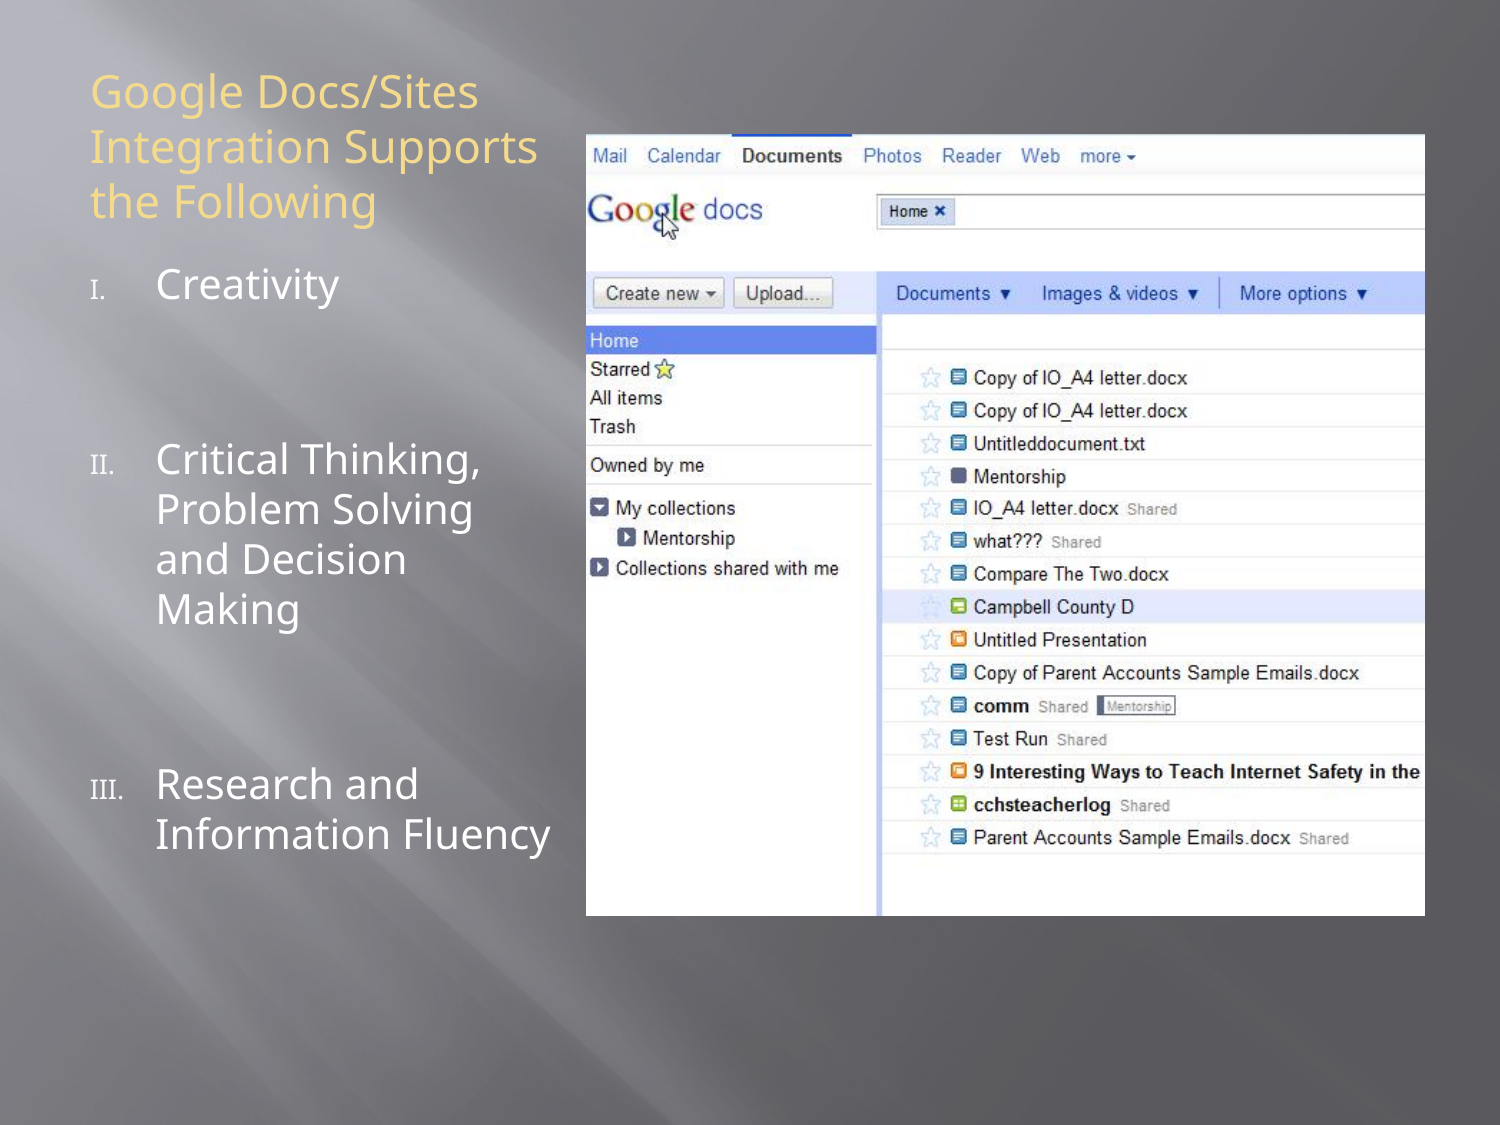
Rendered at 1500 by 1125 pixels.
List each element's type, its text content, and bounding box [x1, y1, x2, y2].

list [586, 133, 1426, 916]
title Google Docs/Sites Integration Supports the Following [75, 44, 569, 236]
list Creativity Critical Thinking, Problem Solving and Decision Making Research and Information Fluency [75, 249, 569, 1005]
